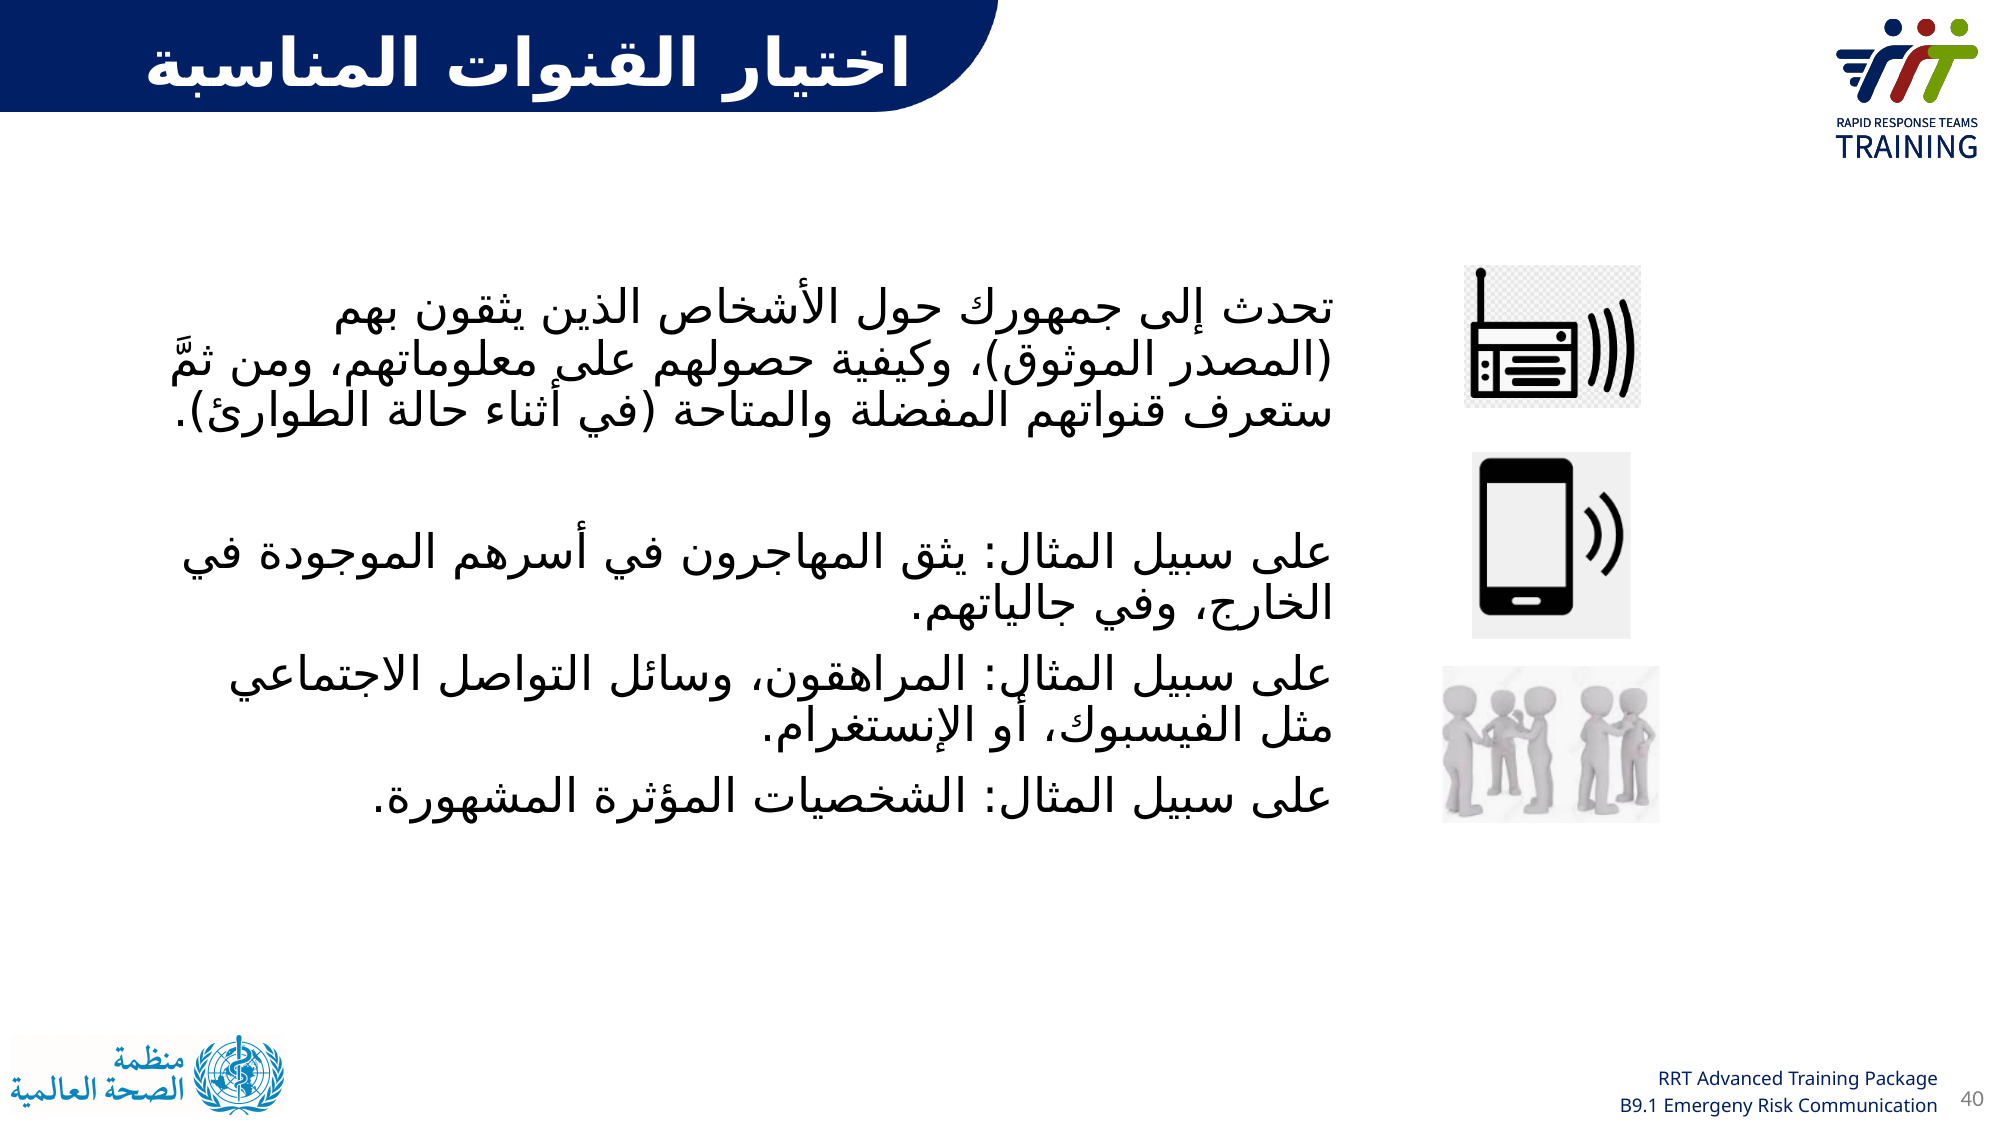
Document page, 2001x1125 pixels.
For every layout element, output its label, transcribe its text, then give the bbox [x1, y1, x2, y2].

list تحدث إلى جمهورك حول الأشخاص الذين يثقون بهم (المصدر الموثوق)، وكيفية حصولهم على معلوماتهم، ومن ثمَّ ستعرف قنواتهم المفضلة والمتاحة (في أثناء حالة الطوارئ). على سبيل المثال: يثق المهاجرون في أسرهم الموجودة في الخارج، وفي جالياتهم. على سبيل المثال: المراهقون، وسائل التواصل الاجتماعي مثل الفيسبوك، أو الإنستغرام. على سبيل المثال: الشخصيات المؤثرة المشهورة. [156, 275, 1344, 842]
picture [1472, 452, 1633, 641]
picture [1440, 665, 1665, 823]
picture [241, 1050, 247, 1059]
picture [1464, 264, 1641, 409]
picture [0, 0, 999, 112]
text_box اختيار القنوات المناسبة [22, 15, 922, 116]
picture [1835, 19, 1978, 167]
picture [11, 1035, 284, 1115]
